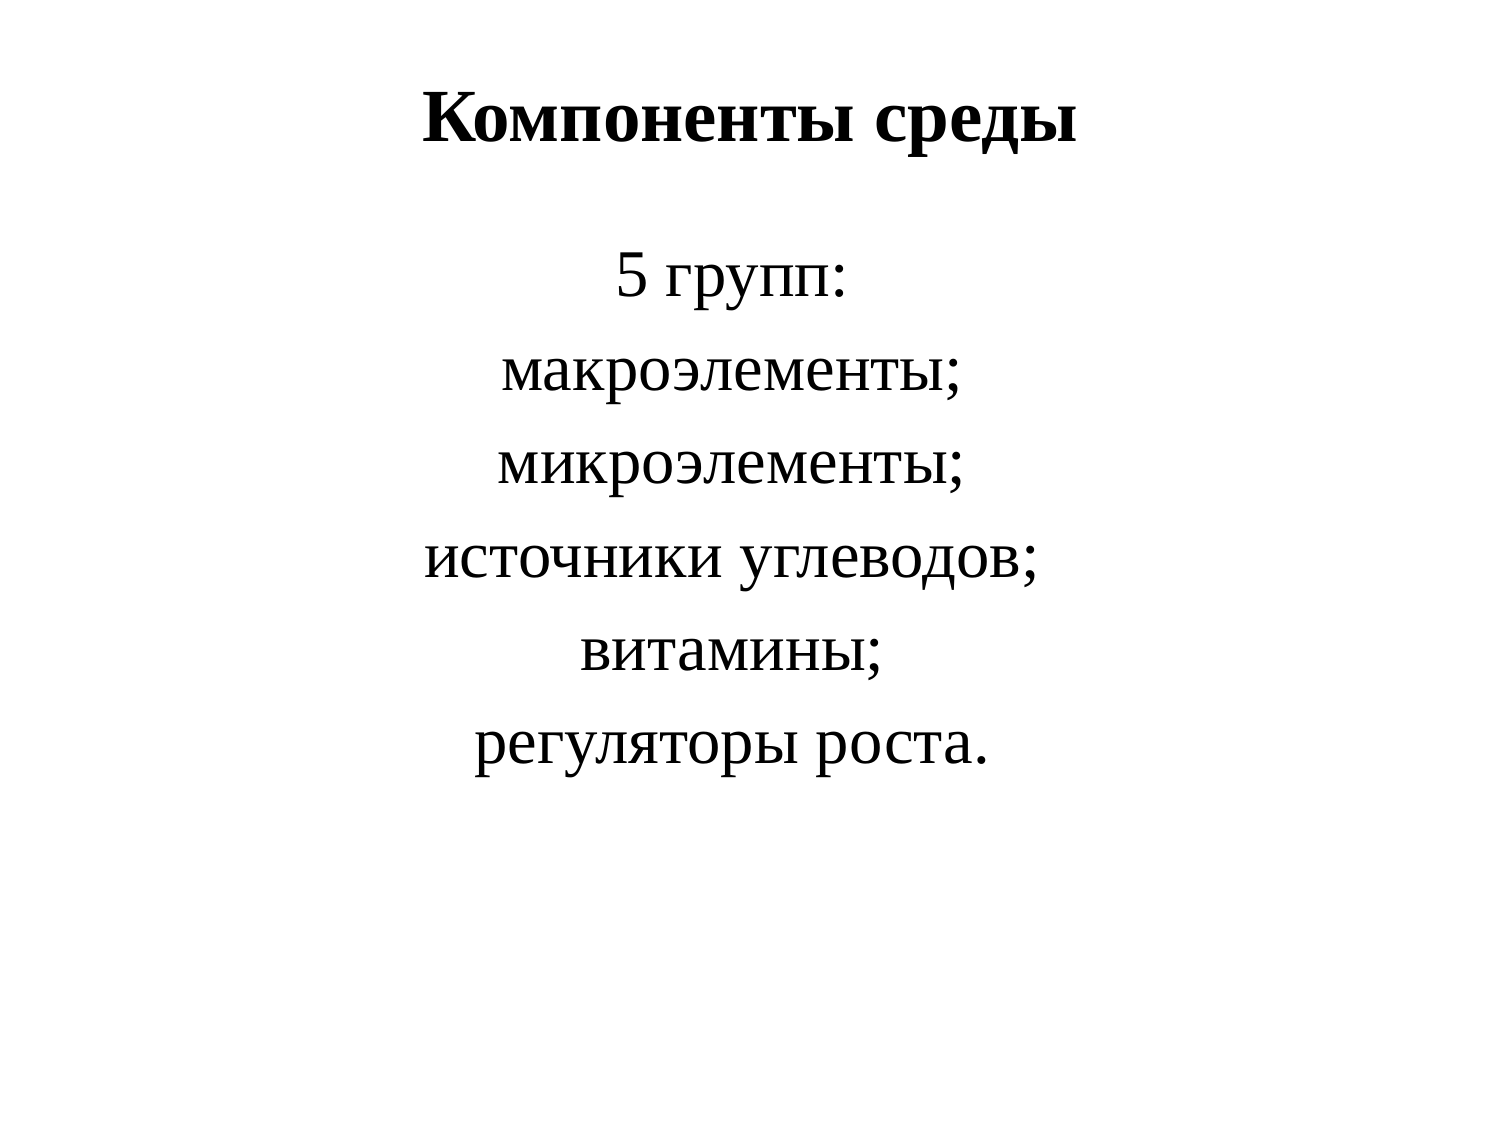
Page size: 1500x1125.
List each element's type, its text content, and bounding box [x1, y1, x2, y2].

title Компоненты среды [112, 58, 1388, 164]
subtitle 5 групп: макроэлементы; микроэлементы; источники углеводов; витамины; регуляторы роста. [70, 222, 1395, 925]
